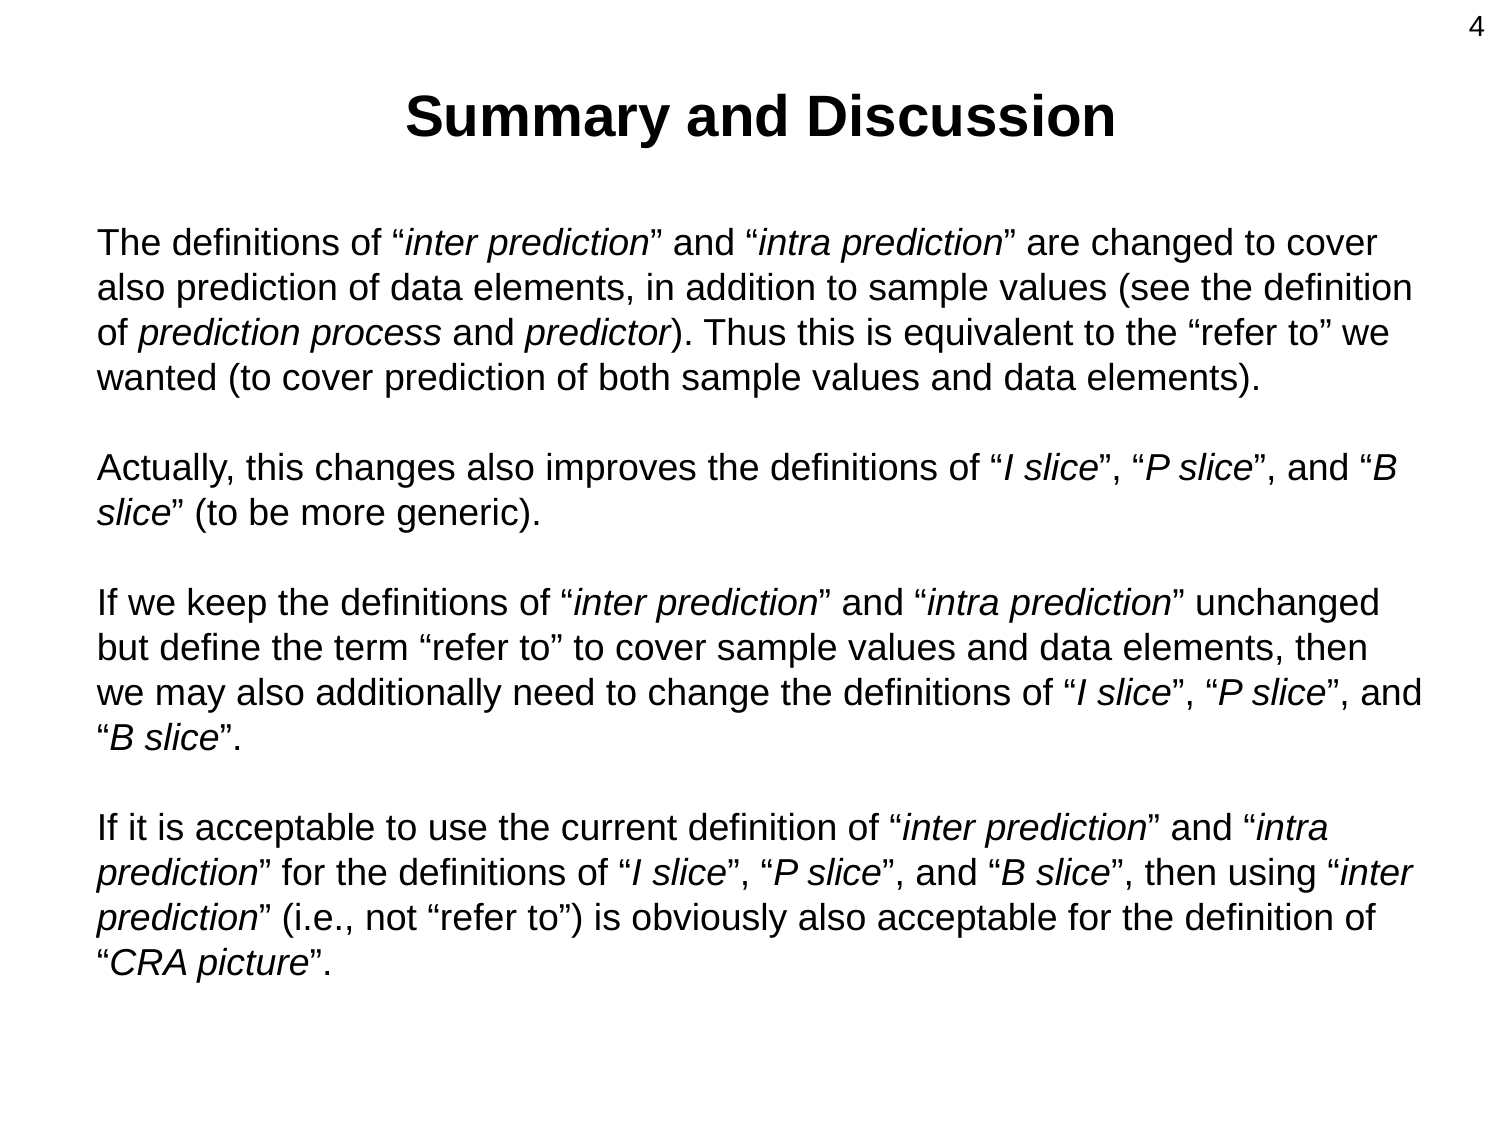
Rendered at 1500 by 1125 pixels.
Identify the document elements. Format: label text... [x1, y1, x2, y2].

slide_number 4 [1422, 0, 1500, 79]
text_box Summary and Discussion The definitions of “inter prediction” and “intra prediction” are changed to cover also prediction of data elements, in addition to sample values (see the definition of prediction process and predictor). Thus this is equivalent to the “refer to” we wanted (to cover prediction of both sample values and data elements). Actually, this changes also improves the definitions of “I slice”, “P slice”, and “B slice” (to be more generic). If we keep the definitions of “inter prediction” and “intra prediction” unchanged but define the term “refer to” to cover sample values and data elements, then we may also additionally need to change the definitions of “I slice”, “P slice”, and “B slice”. If it is acceptable to use the current definition of “inter prediction” and “intra prediction” for the definitions of “I slice”, “P slice”, and “B slice”, then using “inter prediction” (i.e., not “refer to”) is obviously also acceptable for the definition of “CRA picture”. [82, 70, 1442, 1035]
